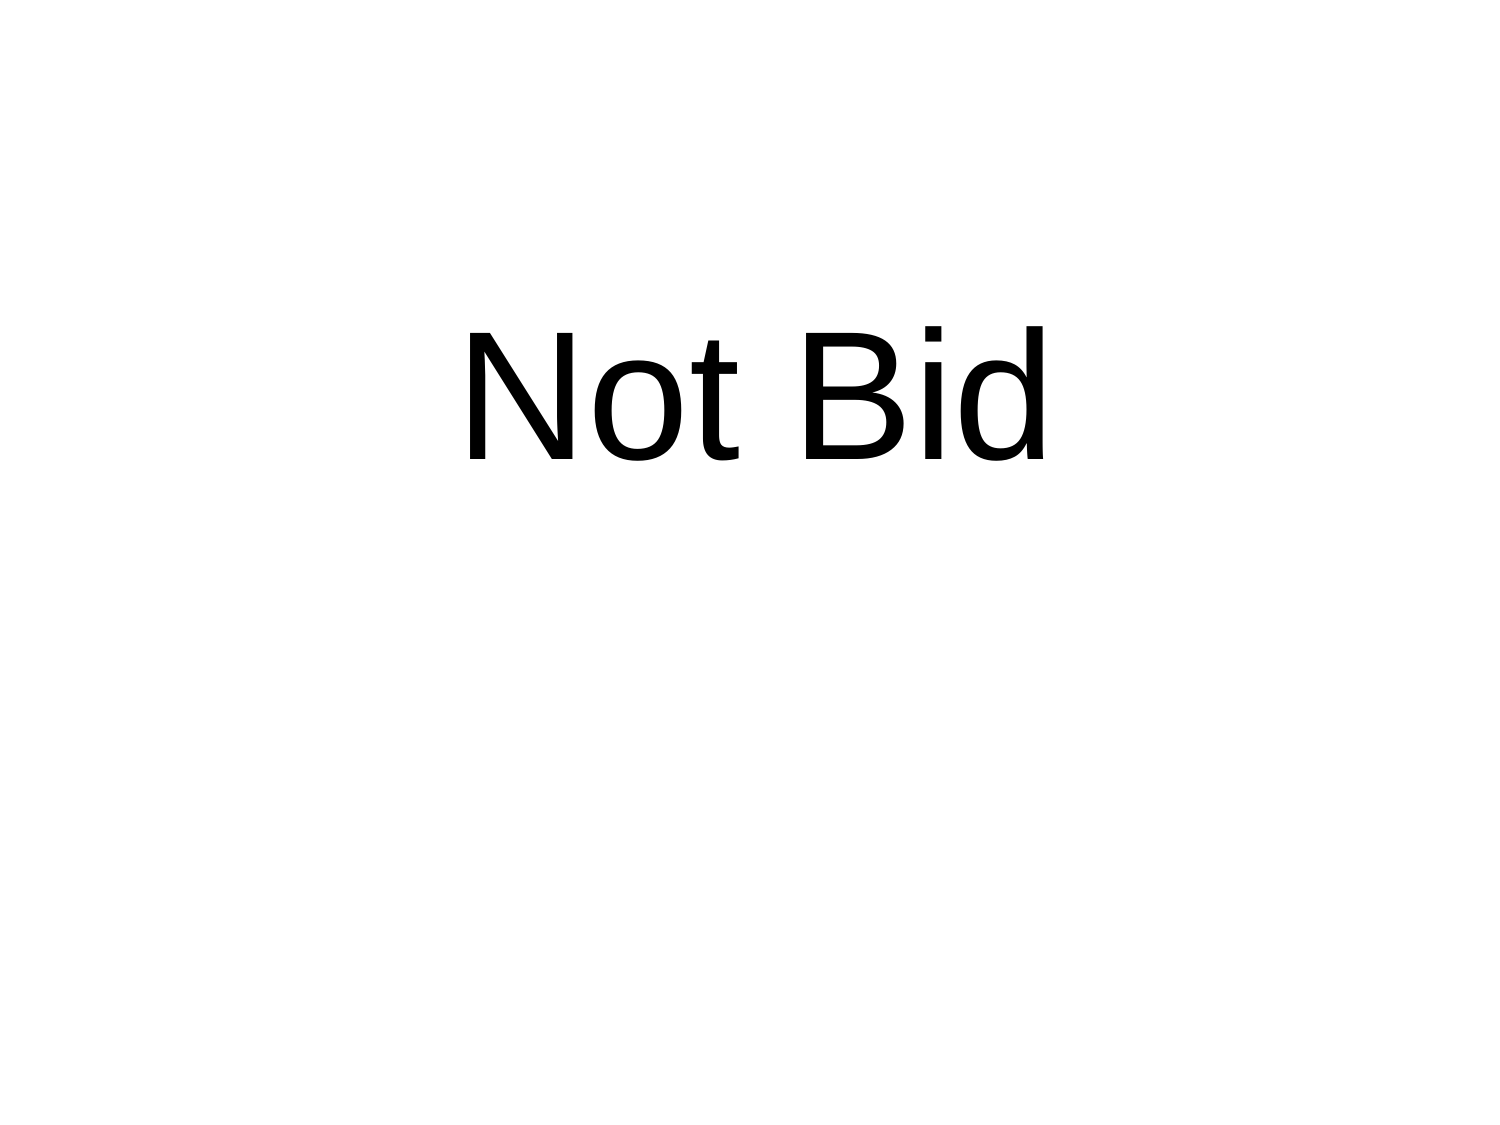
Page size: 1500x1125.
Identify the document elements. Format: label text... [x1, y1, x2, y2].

subtitle Not Bid [62, 37, 1451, 1076]
